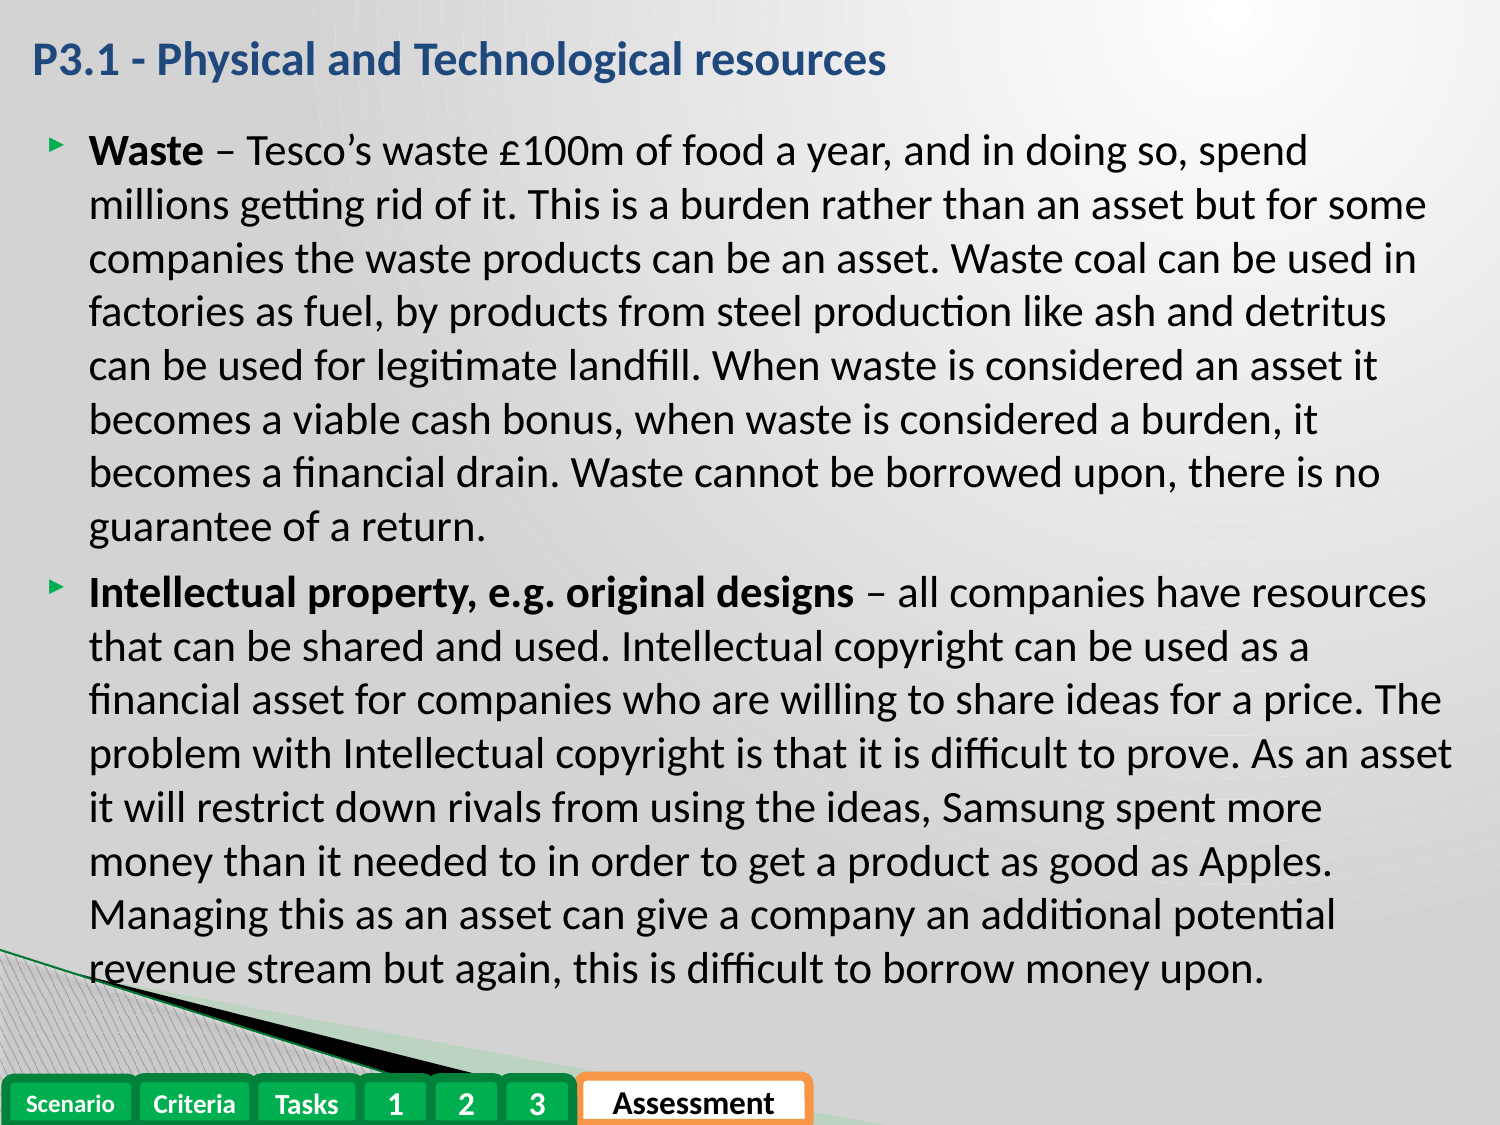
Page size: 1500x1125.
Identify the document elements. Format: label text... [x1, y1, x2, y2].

title P3.1 - Physical and Technological resources [17, 19, 1489, 94]
list Waste – Tesco’s waste £100m of food a year, and in doing so, spend millions getting rid of it. This is a burden rather than an asset but for some companies the waste products can be an asset. Waste coal can be used in factories as fuel, by products from steel production like ash and detritus can be used for legitimate landfill. When waste is considered an asset it becomes a viable cash bonus, when waste is considered a burden, it becomes a financial drain. Waste cannot be borrowed upon, there is no guarantee of a return. Intellectual property, e.g. original designs – all companies have resources that can be shared and used. Intellectual copyright can be used as a financial asset for companies who are willing to share ideas for a price. The problem with Intellectual copyright is that it is difficult to prove. As an asset it will restrict down rivals from using the ideas, Samsung spent more money than it needed to in order to get a product as good as Apples. Managing this as an asset can give a company an additional potential revenue stream but again, this is difficult to borrow money upon. [29, 113, 1471, 923]
